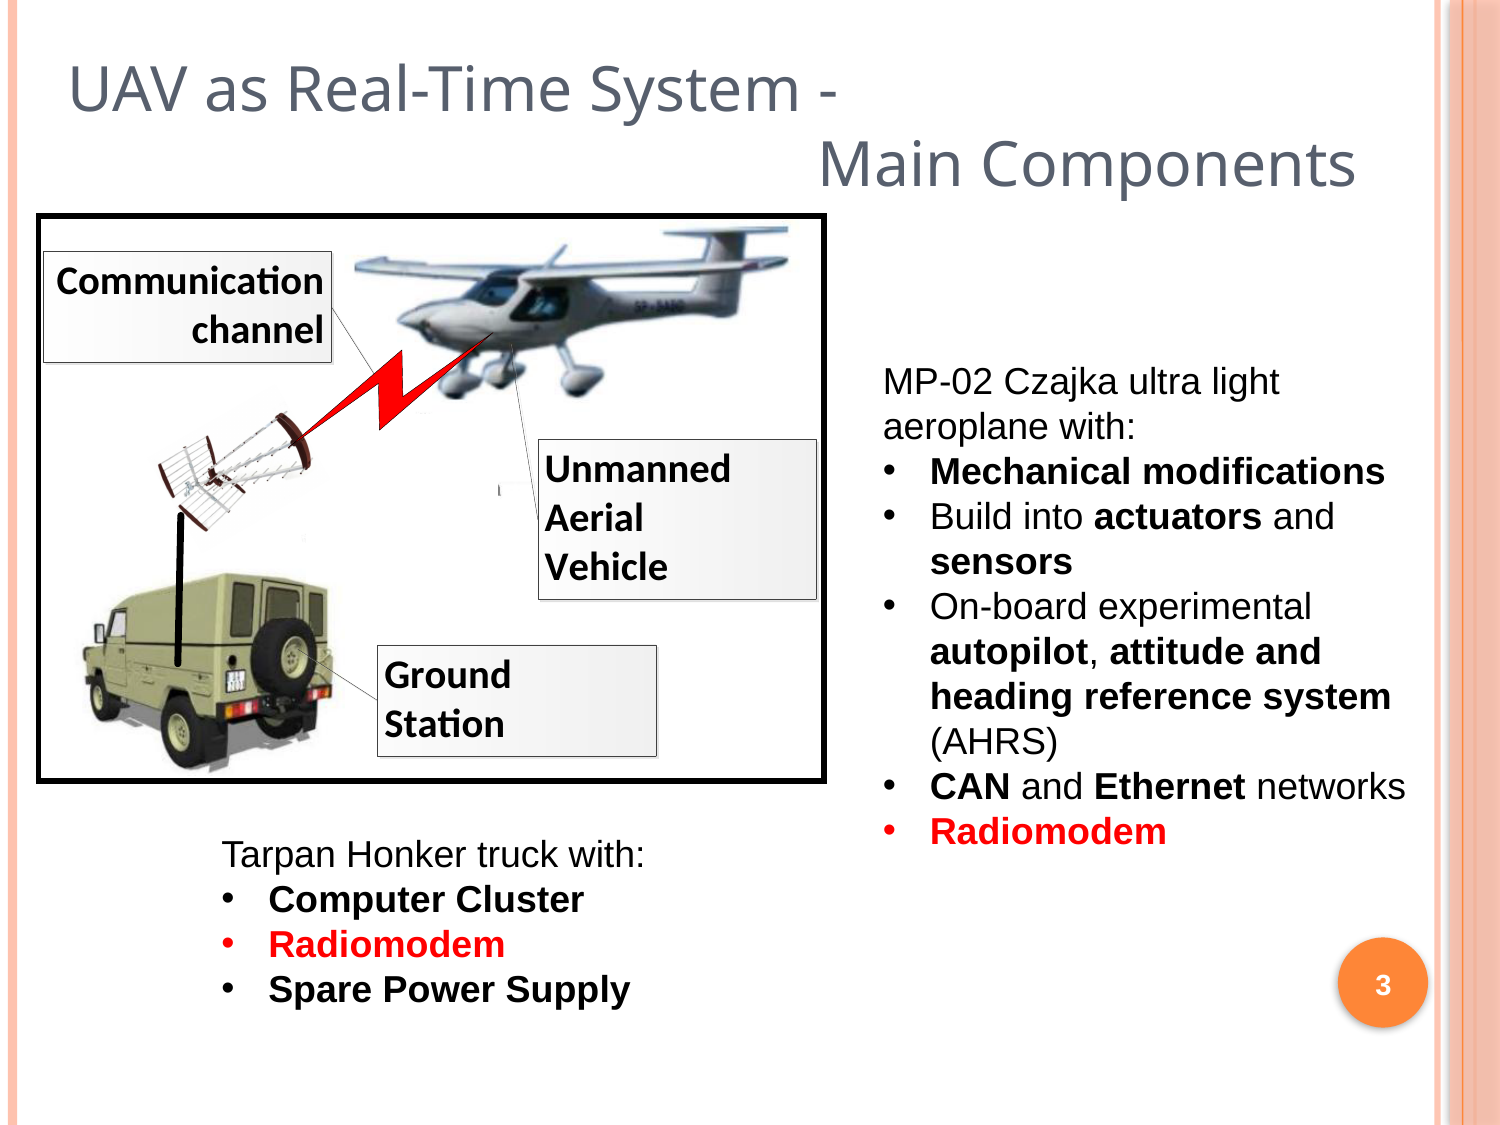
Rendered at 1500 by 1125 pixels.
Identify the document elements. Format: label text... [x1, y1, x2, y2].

text_box Tarpan Honker truck with: Computer Cluster Radiomodem Spare Power Supply [206, 822, 756, 1017]
picture [40, 217, 822, 779]
title UAV as Real-Time System - Main Components [53, 19, 1459, 207]
slide_number 3 [1333, 940, 1434, 1026]
text_box MP-02 Czajka ultra light aeroplane with: Mechanical modifications Build into actuators and sensors On-board experimental autopilot, attitude and heading reference system (AHRS) CAN and Ethernet networks Radiomodem [868, 349, 1424, 860]
